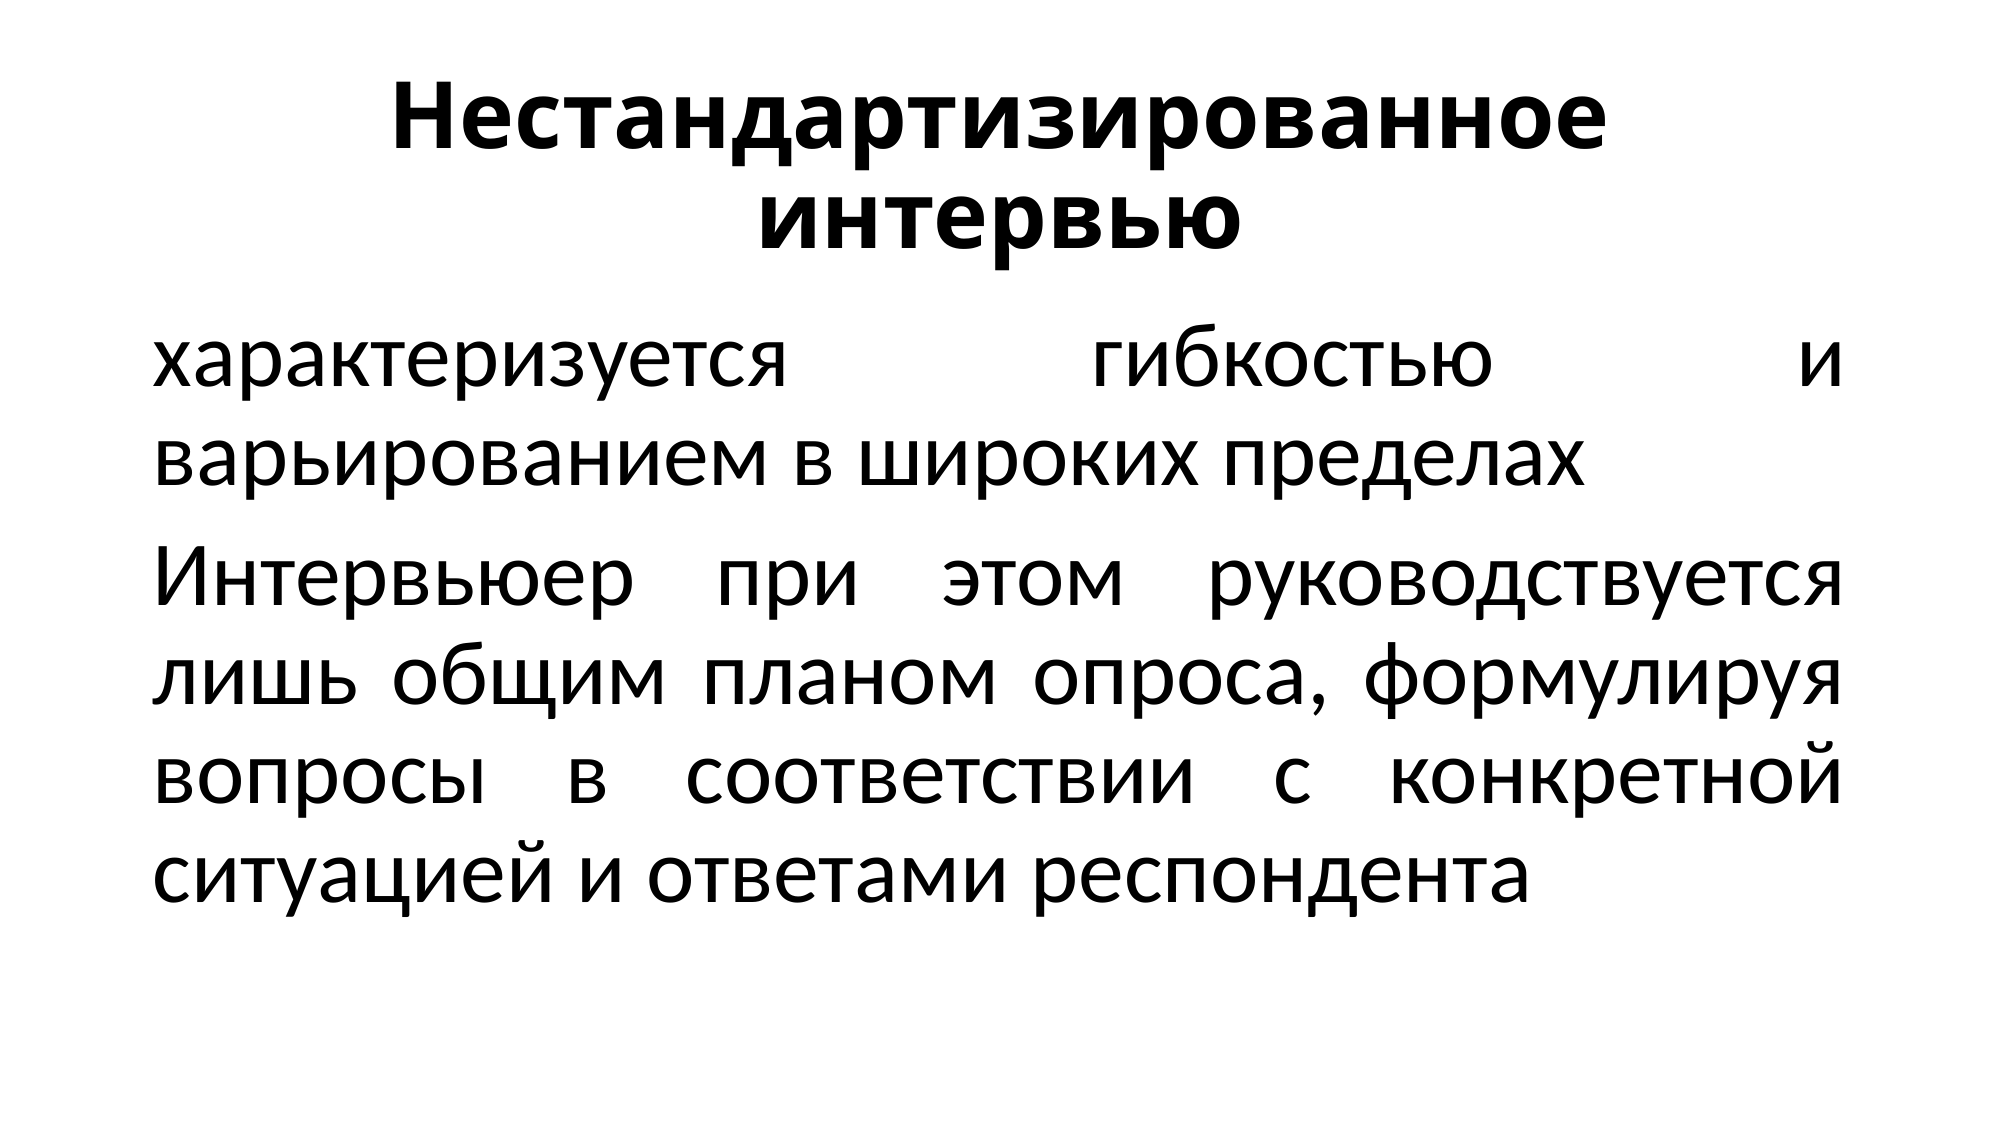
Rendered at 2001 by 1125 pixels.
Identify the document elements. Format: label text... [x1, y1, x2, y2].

list характеризуется гибкостью и варьированием в широких пределах Интервьюер при этом руководствуется лишь общим планом опроса, формулируя вопросы в соответствии с конкретной ситуацией и ответами респондента [137, 299, 1863, 1014]
title Нестандартизированное интервью [137, 59, 1863, 278]
